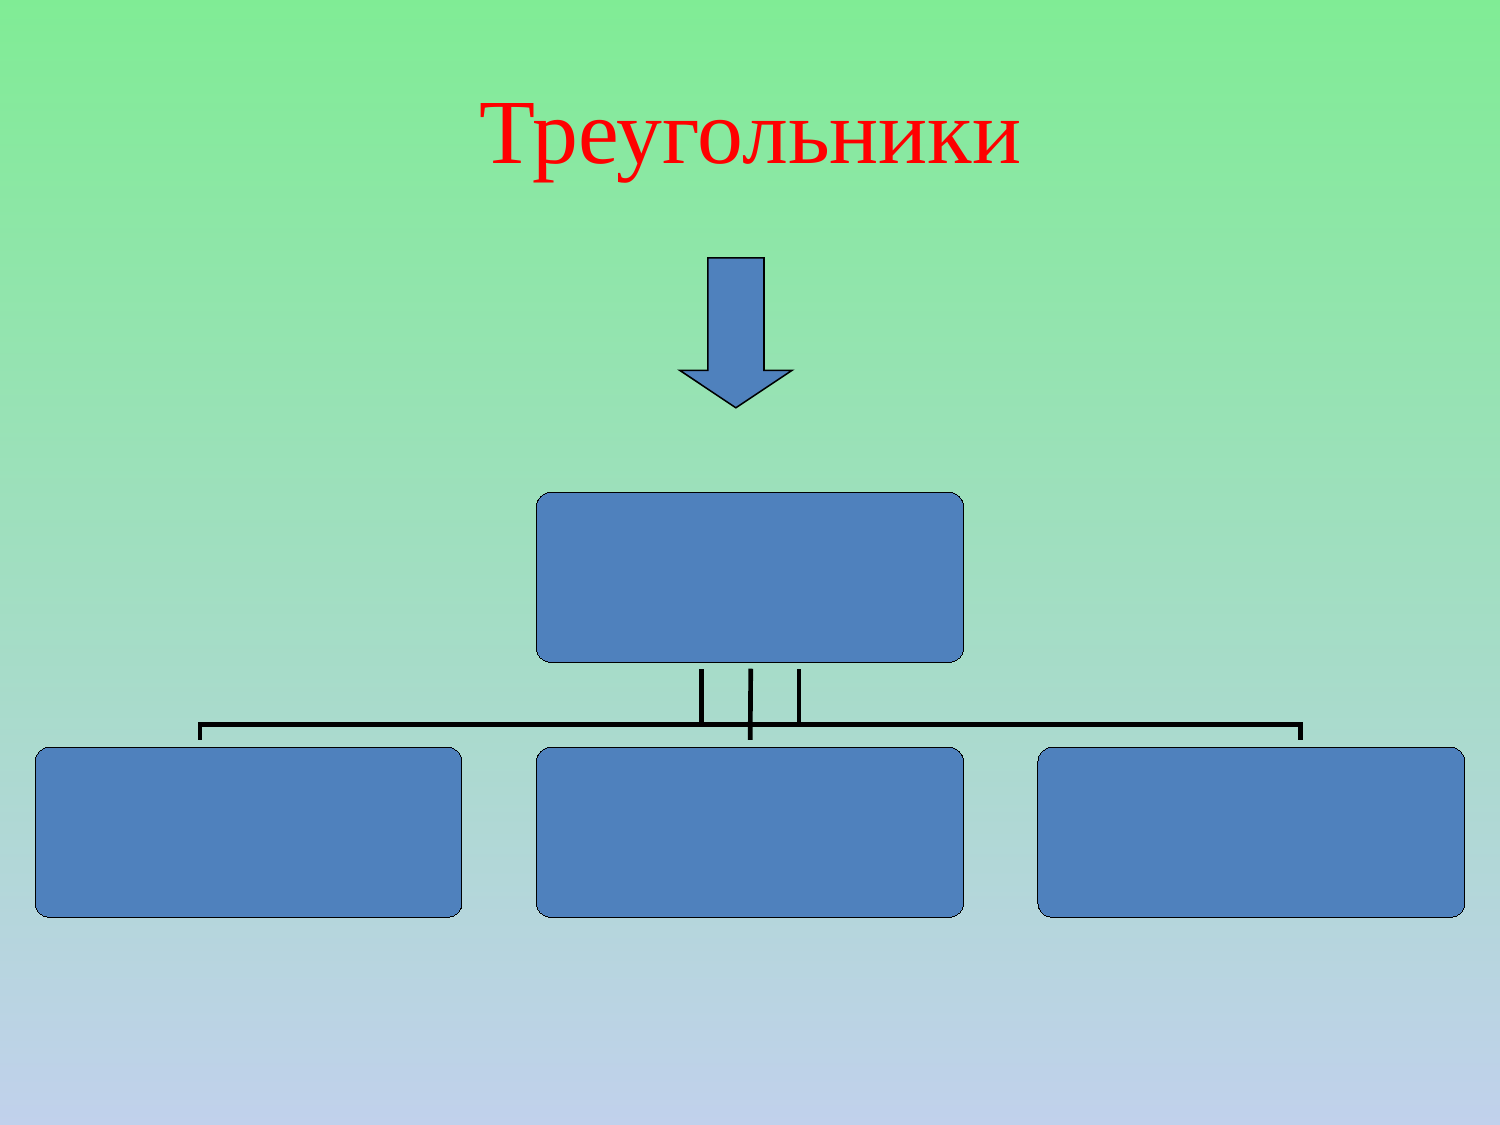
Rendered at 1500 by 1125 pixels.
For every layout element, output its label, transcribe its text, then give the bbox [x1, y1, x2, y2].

title Треугольники [152, 0, 1350, 364]
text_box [34, 491, 1466, 918]
text_box [679, 257, 793, 408]
